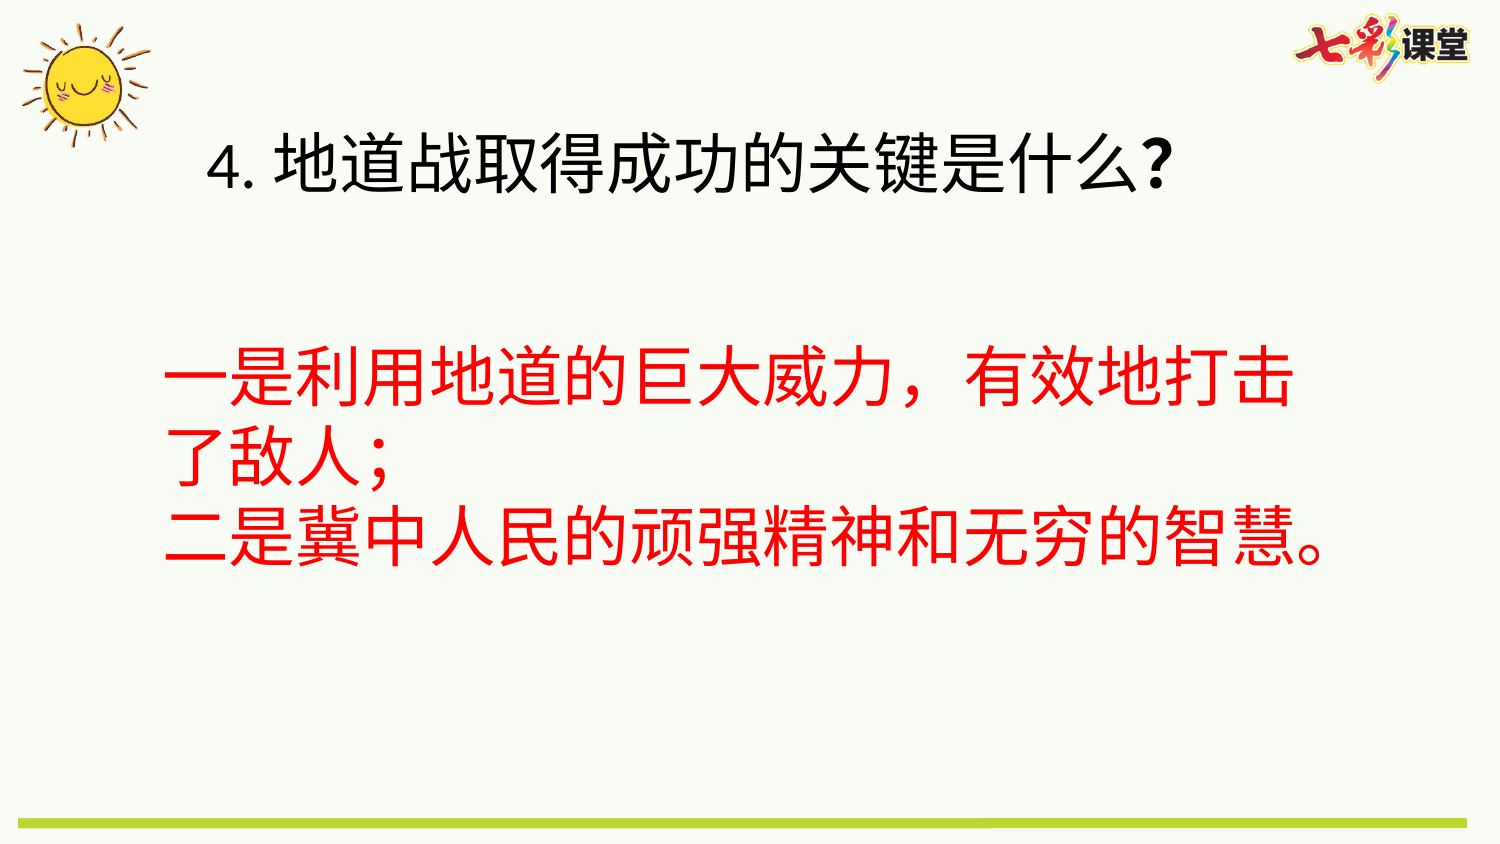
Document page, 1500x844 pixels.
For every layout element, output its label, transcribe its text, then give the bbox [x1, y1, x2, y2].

picture [18, 771, 1467, 844]
text_box 4.地道战取得成功的关键是什么？ [191, 114, 1223, 210]
picture [0, 0, 173, 172]
text_box 一是利用地道的巨大威力，有效地打击了敌人； 二是冀中人民的顽强精神和无穷的智慧。 [147, 327, 1376, 582]
picture [1291, 9, 1472, 87]
